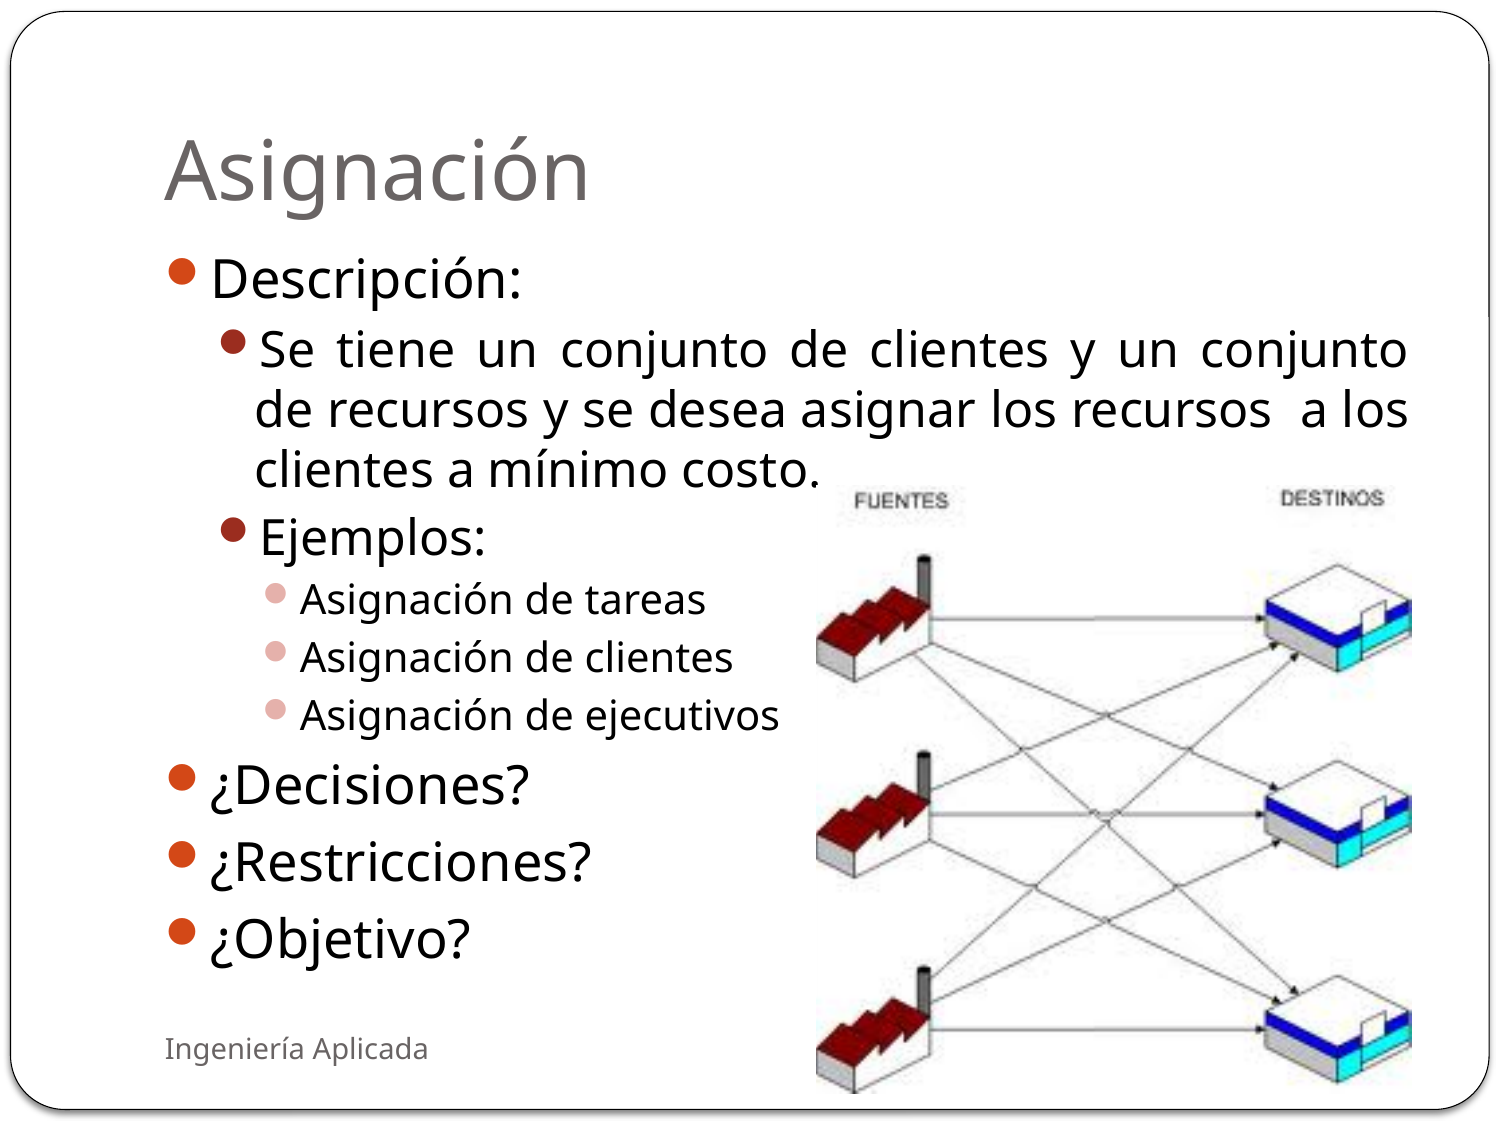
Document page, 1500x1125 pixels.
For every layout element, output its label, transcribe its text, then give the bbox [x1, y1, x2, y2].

title Asignación [150, 45, 1425, 233]
picture [816, 485, 1412, 1095]
list Descripción: Se tiene un conjunto de clientes y un conjunto de recursos y se desea asignar los recursos a los clientes a mínimo costo. Ejemplos: Asignación de tareas Asignación de clientes Asignación de ejecutivos ¿Decisiones? ¿Restricciones? ¿Objetivo? [150, 237, 1425, 988]
footer Ingeniería Aplicada [150, 1012, 800, 1088]
